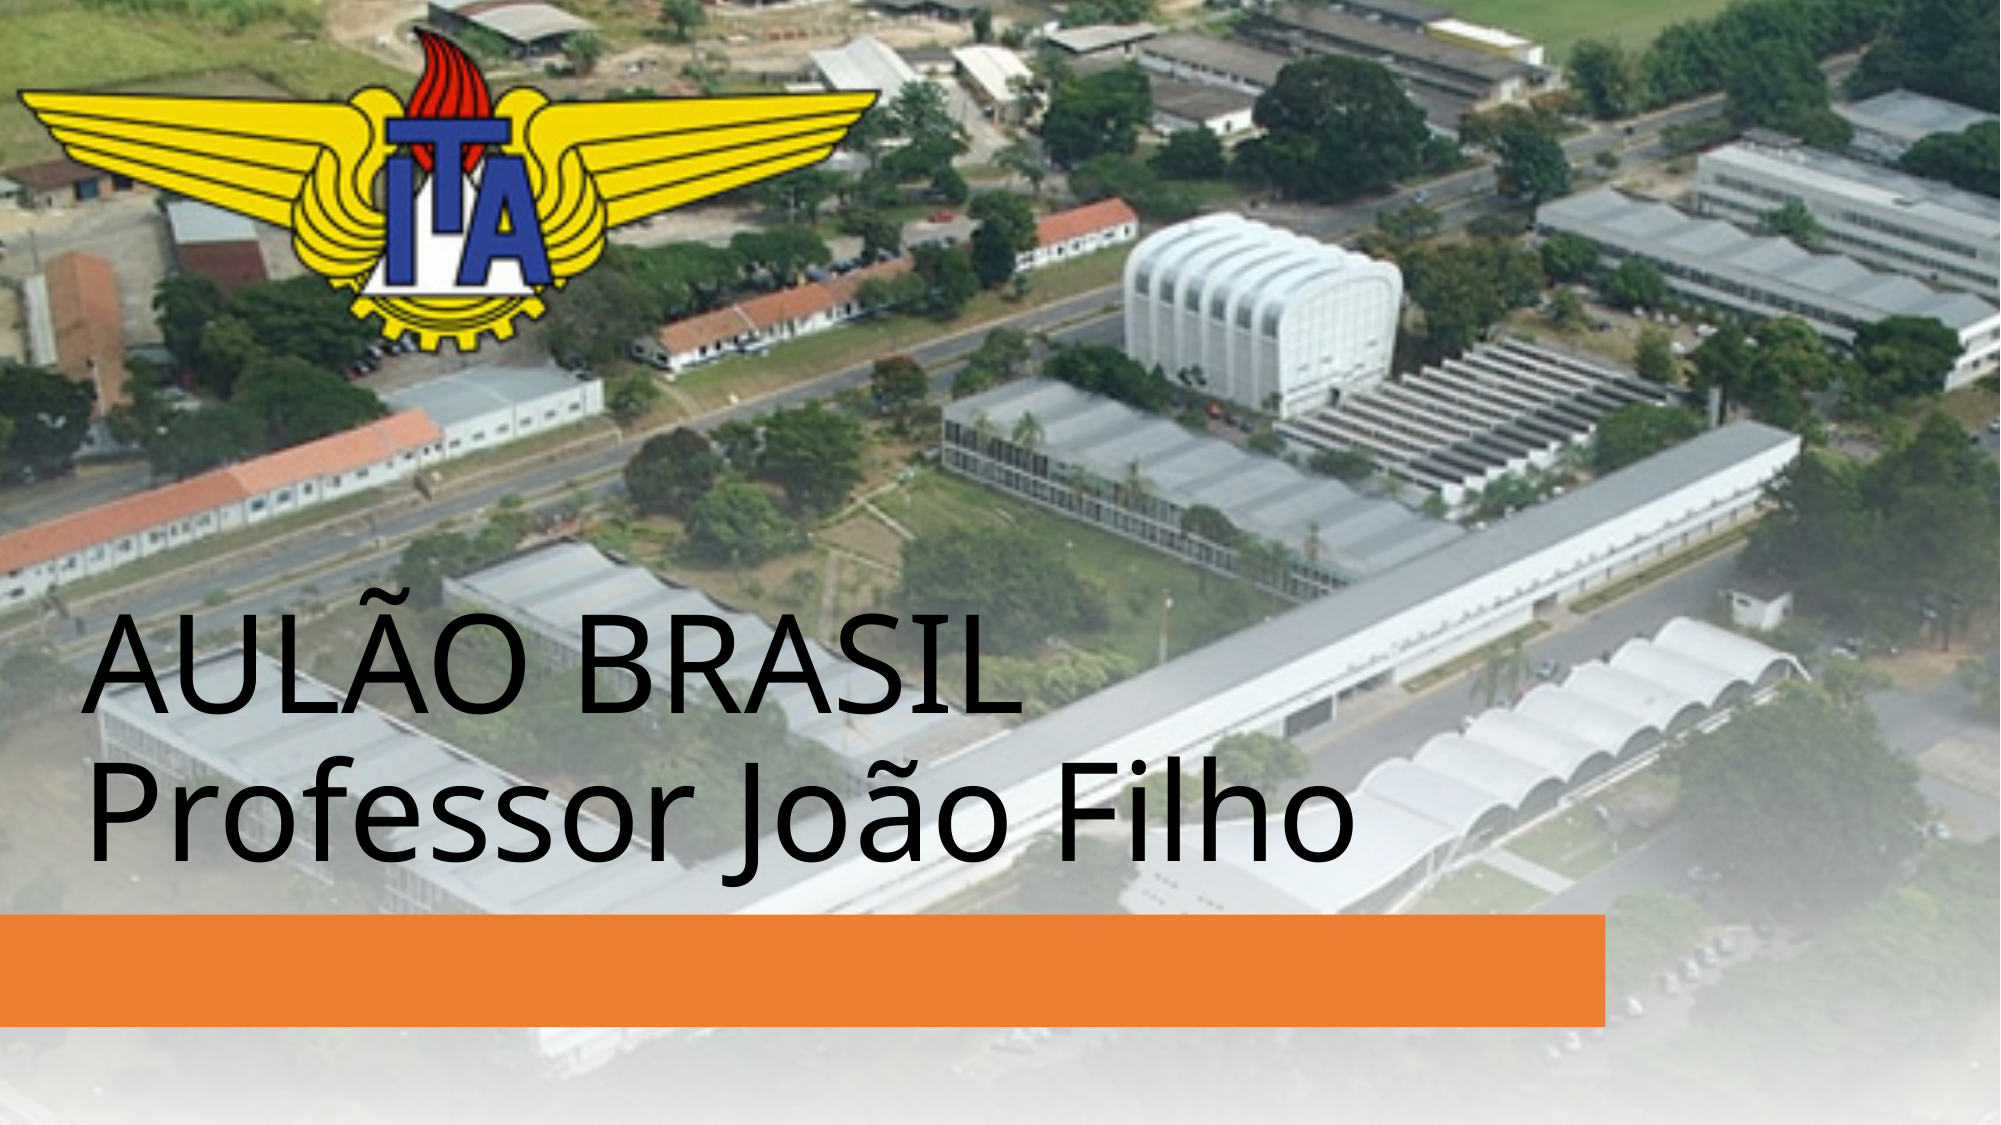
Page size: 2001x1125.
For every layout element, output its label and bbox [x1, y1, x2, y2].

list [0, 0, 2000, 1125]
